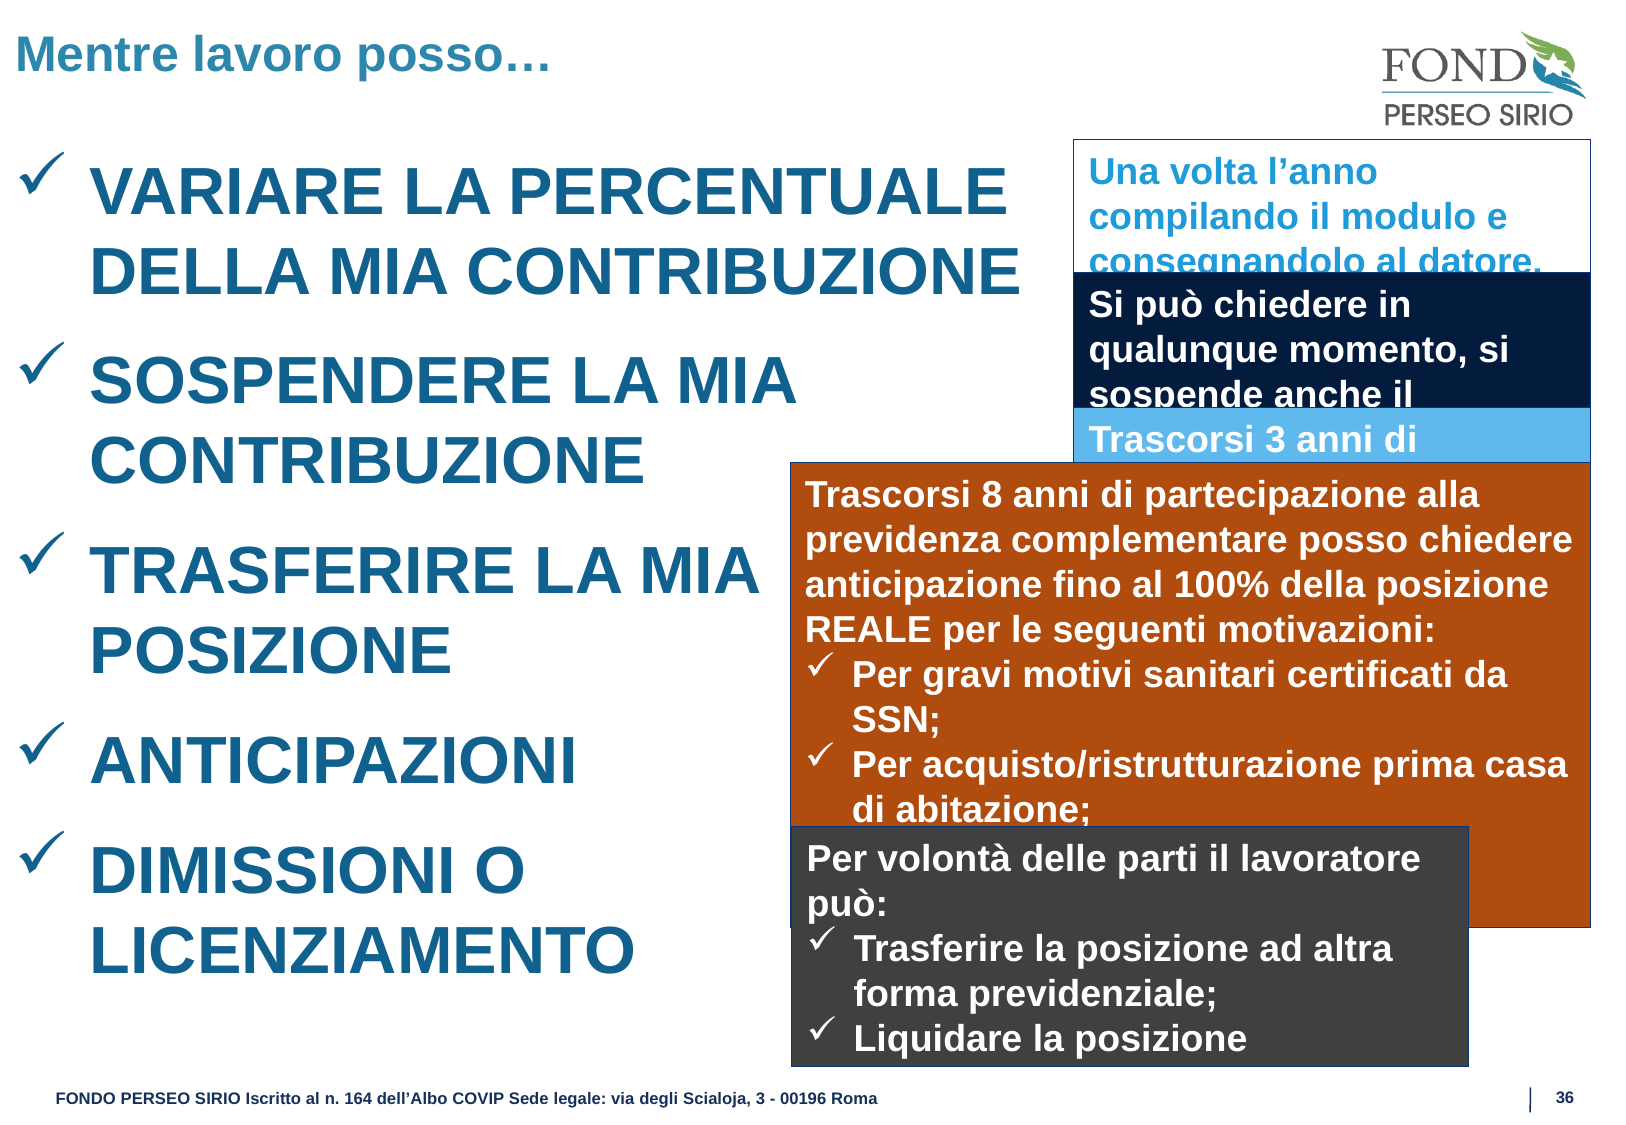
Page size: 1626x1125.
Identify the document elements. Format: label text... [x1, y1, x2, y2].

text_box Trascorsi 8 anni di partecipazione alla previdenza complementare posso chiedere anticipazione fino al 100% della posizione REALE per le seguenti motivazioni: Per gravi motivi sanitari certificati da SSN; Per acquisto/ristrutturazione prima casa di abitazione; Per congedi con scopi formativi. [790, 462, 1591, 928]
slide_number 36 [1522, 1081, 1590, 1125]
footer FONDO PERSEO SIRIO Iscritto al n. 164 dell’Albo COVIP Sede legale: via degli Scialoja, 3 - 00196 Roma [40, 1082, 1504, 1125]
text_box VARIARE LA PERCENTUALE DELLA MIA CONTRIBUZIONE SOSPENDERE LA MIA CONTRIBUZIONE TRASFERIRE LA MIA POSIZIONE ANTICIPAZIONI DIMISSIONI O LICENZIAMENTO [0, 140, 1063, 995]
picture [1380, 31, 1586, 132]
text_box Trascorsi 3 anni di partecipazione al Fondo posso chiedere il trasferimento ad altra forma previdenziale. Il Fondo fa la fotografia al momento e senza nessun aggravio trasferisce la posizione, si sospende il contributo Datoriale, mentre per il TFR [1073, 407, 1591, 462]
text_box Una volta l’anno compilando il modulo e consegnandolo al datore. La variazione partirà dal mese successivo alla richiesta [1073, 139, 1591, 272]
title Mentre lavoro posso… [0, 0, 1535, 91]
text_box Per volontà delle parti il lavoratore può: Trasferire la posizione ad altra forma previdenziale; Liquidare la posizione [791, 826, 1469, 1067]
text_box Si può chiedere in qualunque momento, si sospende anche il contributo datoriale. Il TFR continua ad essere contabilizzato al Fondo. [1073, 272, 1591, 407]
